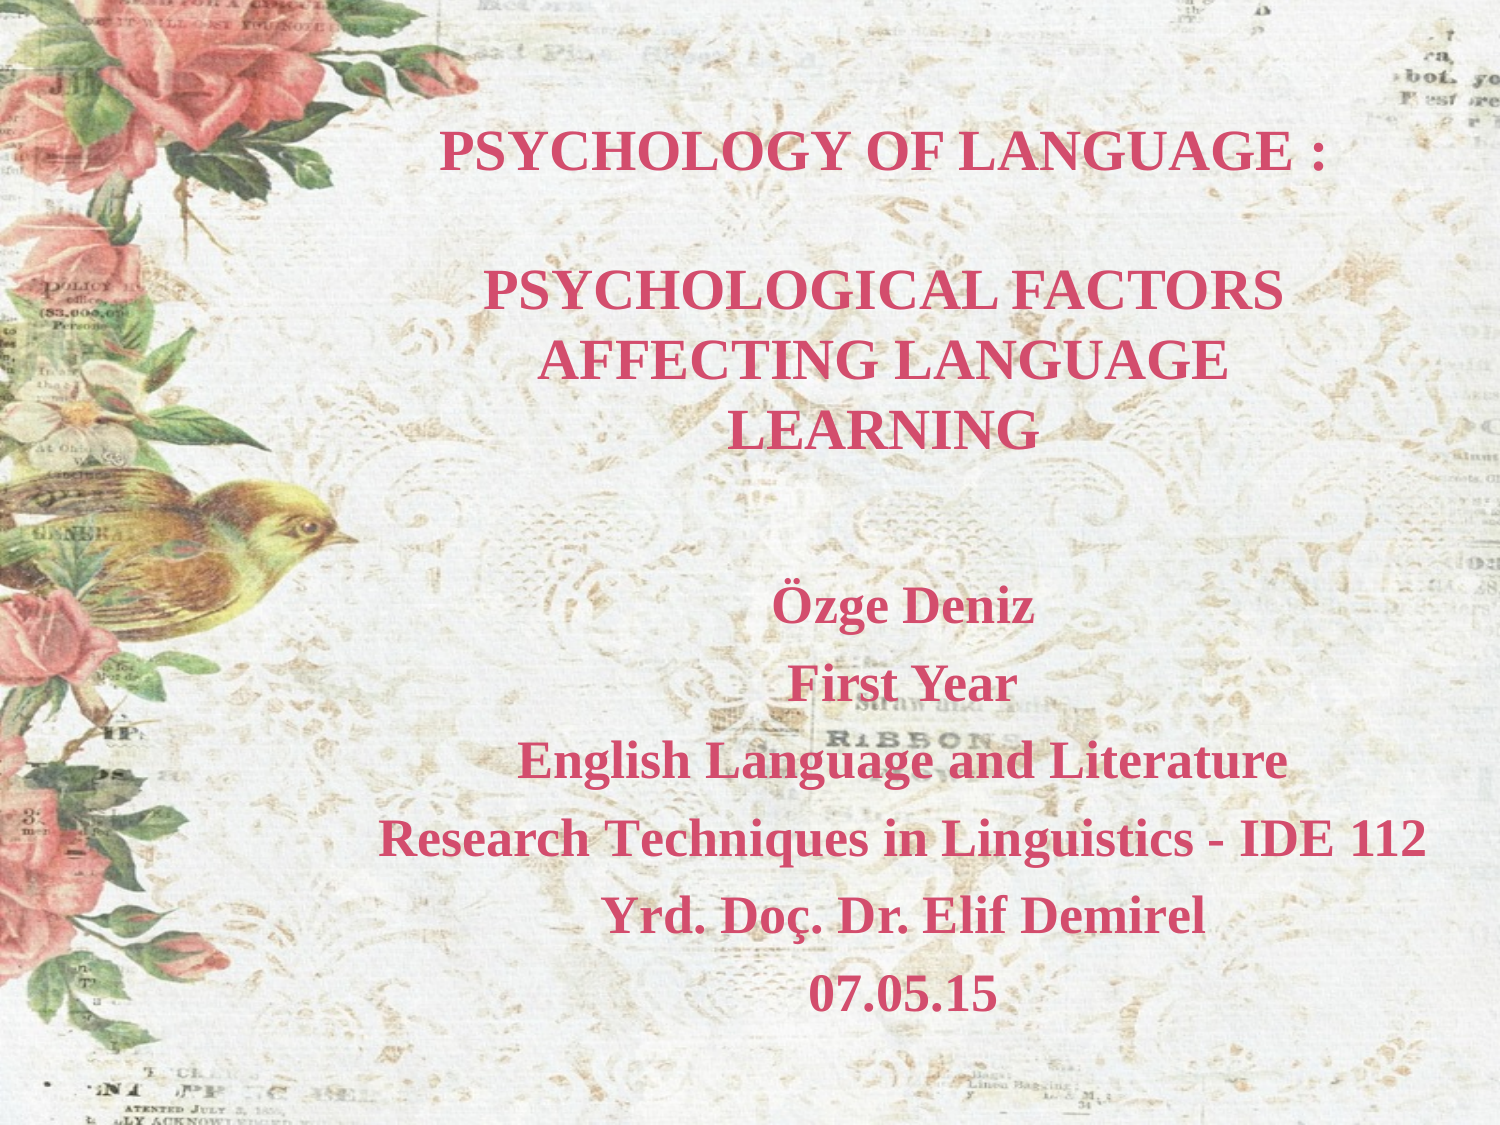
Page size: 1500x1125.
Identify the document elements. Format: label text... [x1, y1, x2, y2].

subtitle Özge Deniz First Year English Language and Literature Research Techniques in Linguistics - IDE 112 Yrd. Doç. Dr. Elif Demirel 07.05.15 [360, 562, 1447, 1083]
picture [0, 0, 1500, 1125]
title PSYCHOLOGY OF LANGUAGE : PSYCHOLOGICAL FACTORS AFFECTING LANGUAGE LEARNING [371, 78, 1397, 539]
